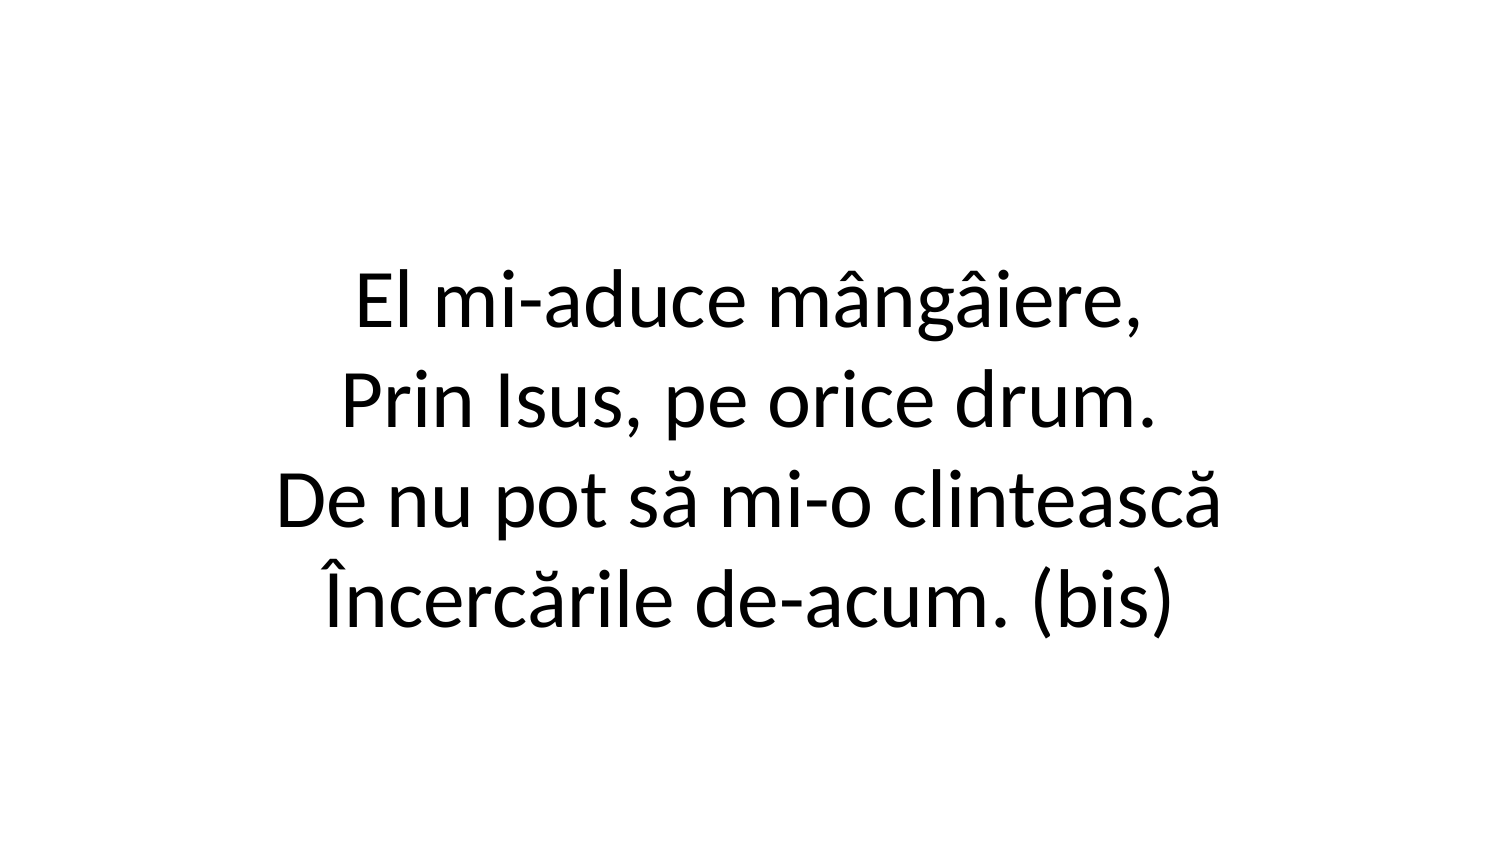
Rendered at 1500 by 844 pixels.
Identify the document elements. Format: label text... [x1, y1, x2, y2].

text_box El mi-aduce mângâiere, Prin Isus, pe orice drum. De nu pot să mi-o clintească Încercările de-acum. (bis) [260, 192, 1240, 652]
